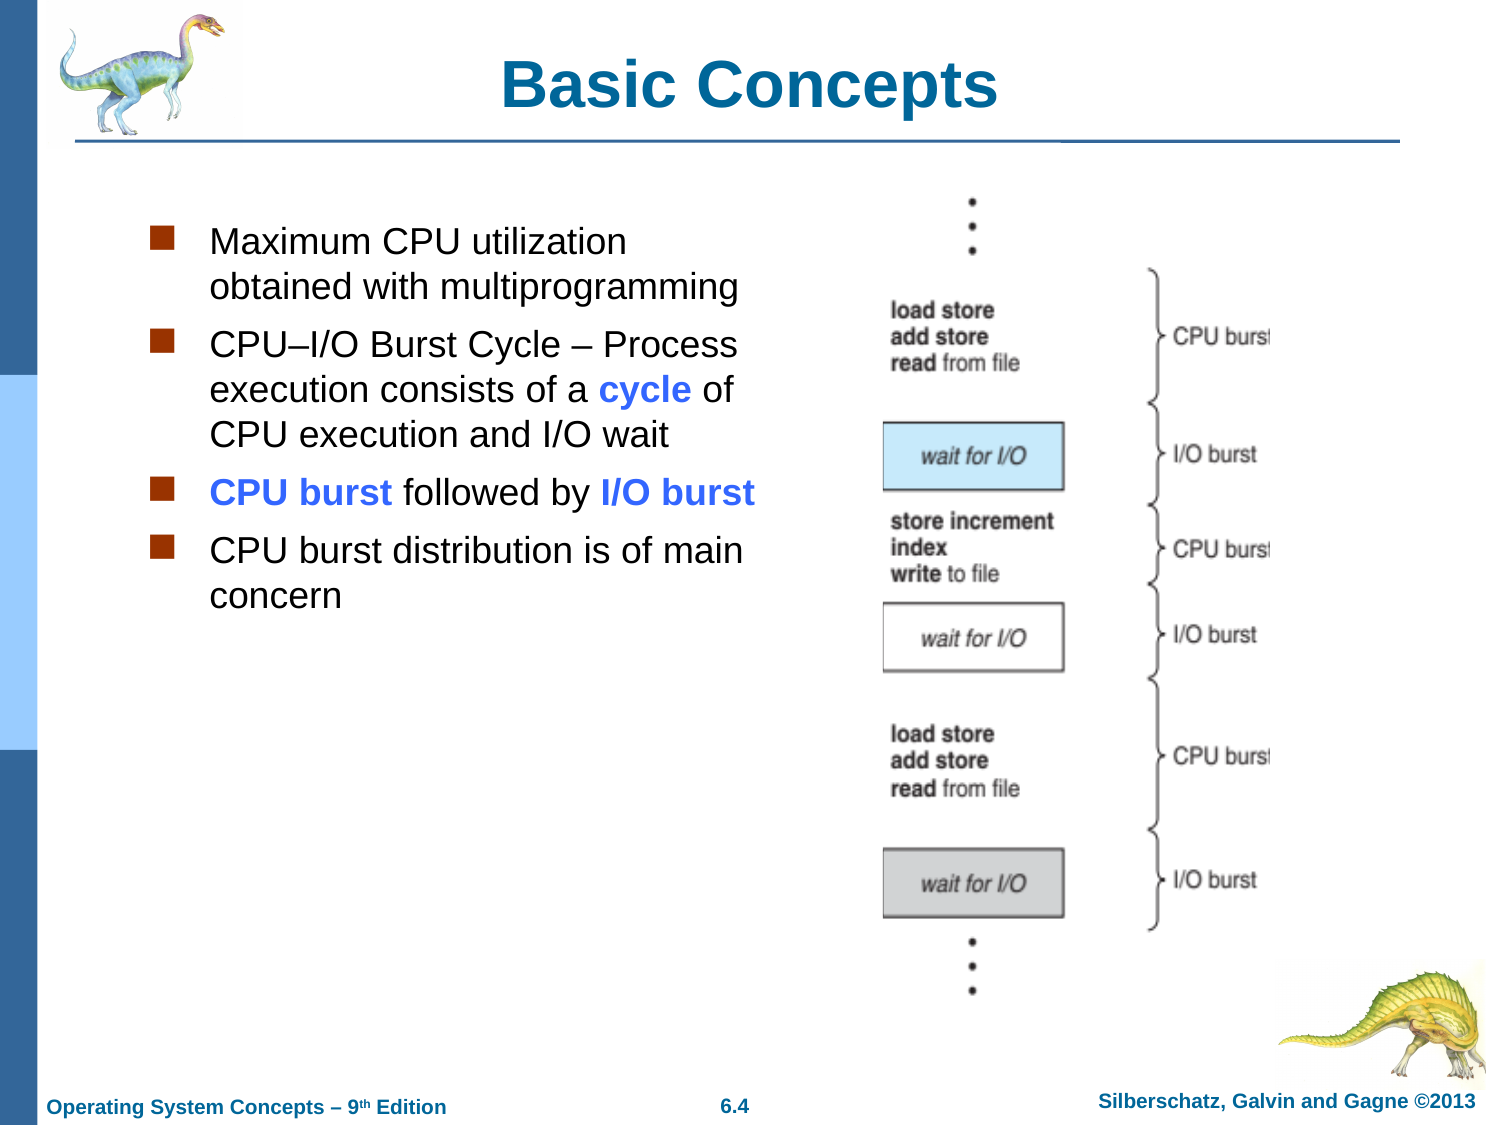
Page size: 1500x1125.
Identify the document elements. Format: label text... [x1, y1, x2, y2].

picture [46, 0, 243, 149]
picture [1275, 959, 1486, 1090]
list Maximum CPU utilization obtained with multiprogramming CPU–I/O Burst Cycle – Process execution consists of a cycle of CPU execution and I/O wait CPU burst followed by I/O burst CPU burst distribution is of main concern [138, 209, 791, 1039]
title Basic Concepts [75, 33, 1425, 129]
picture [882, 187, 1271, 1002]
